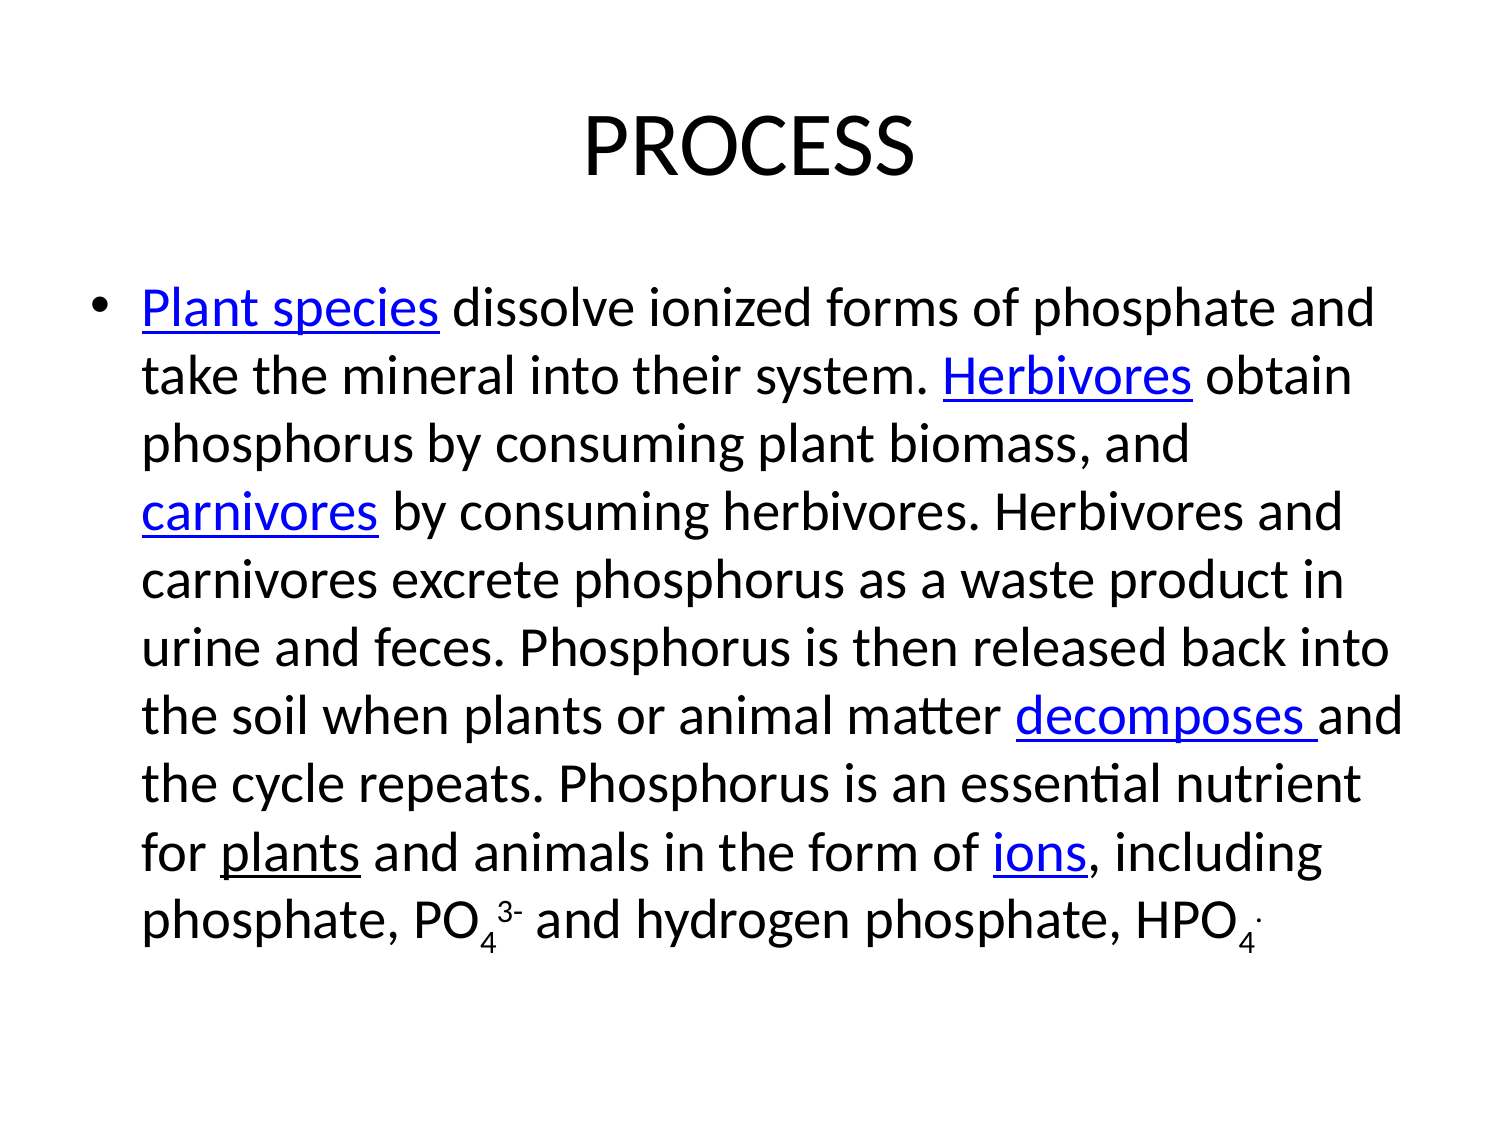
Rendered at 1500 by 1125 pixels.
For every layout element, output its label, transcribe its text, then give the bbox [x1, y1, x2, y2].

title PROCESS [75, 45, 1425, 233]
list Plant species dissolve ionized forms of phosphate and take the mineral into their system. Herbivores obtain phosphorus by consuming plant biomass, and carnivores by consuming herbivores. Herbivores and carnivores excrete phosphorus as a waste product in urine and feces. Phosphorus is then released back into the soil when plants or animal matter decomposes and the cycle repeats. Phosphorus is an essential nutrient for plants and animals in the form of ions, including phosphate, PO43- and hydrogen phosphate, HPO4. [75, 262, 1425, 1005]
